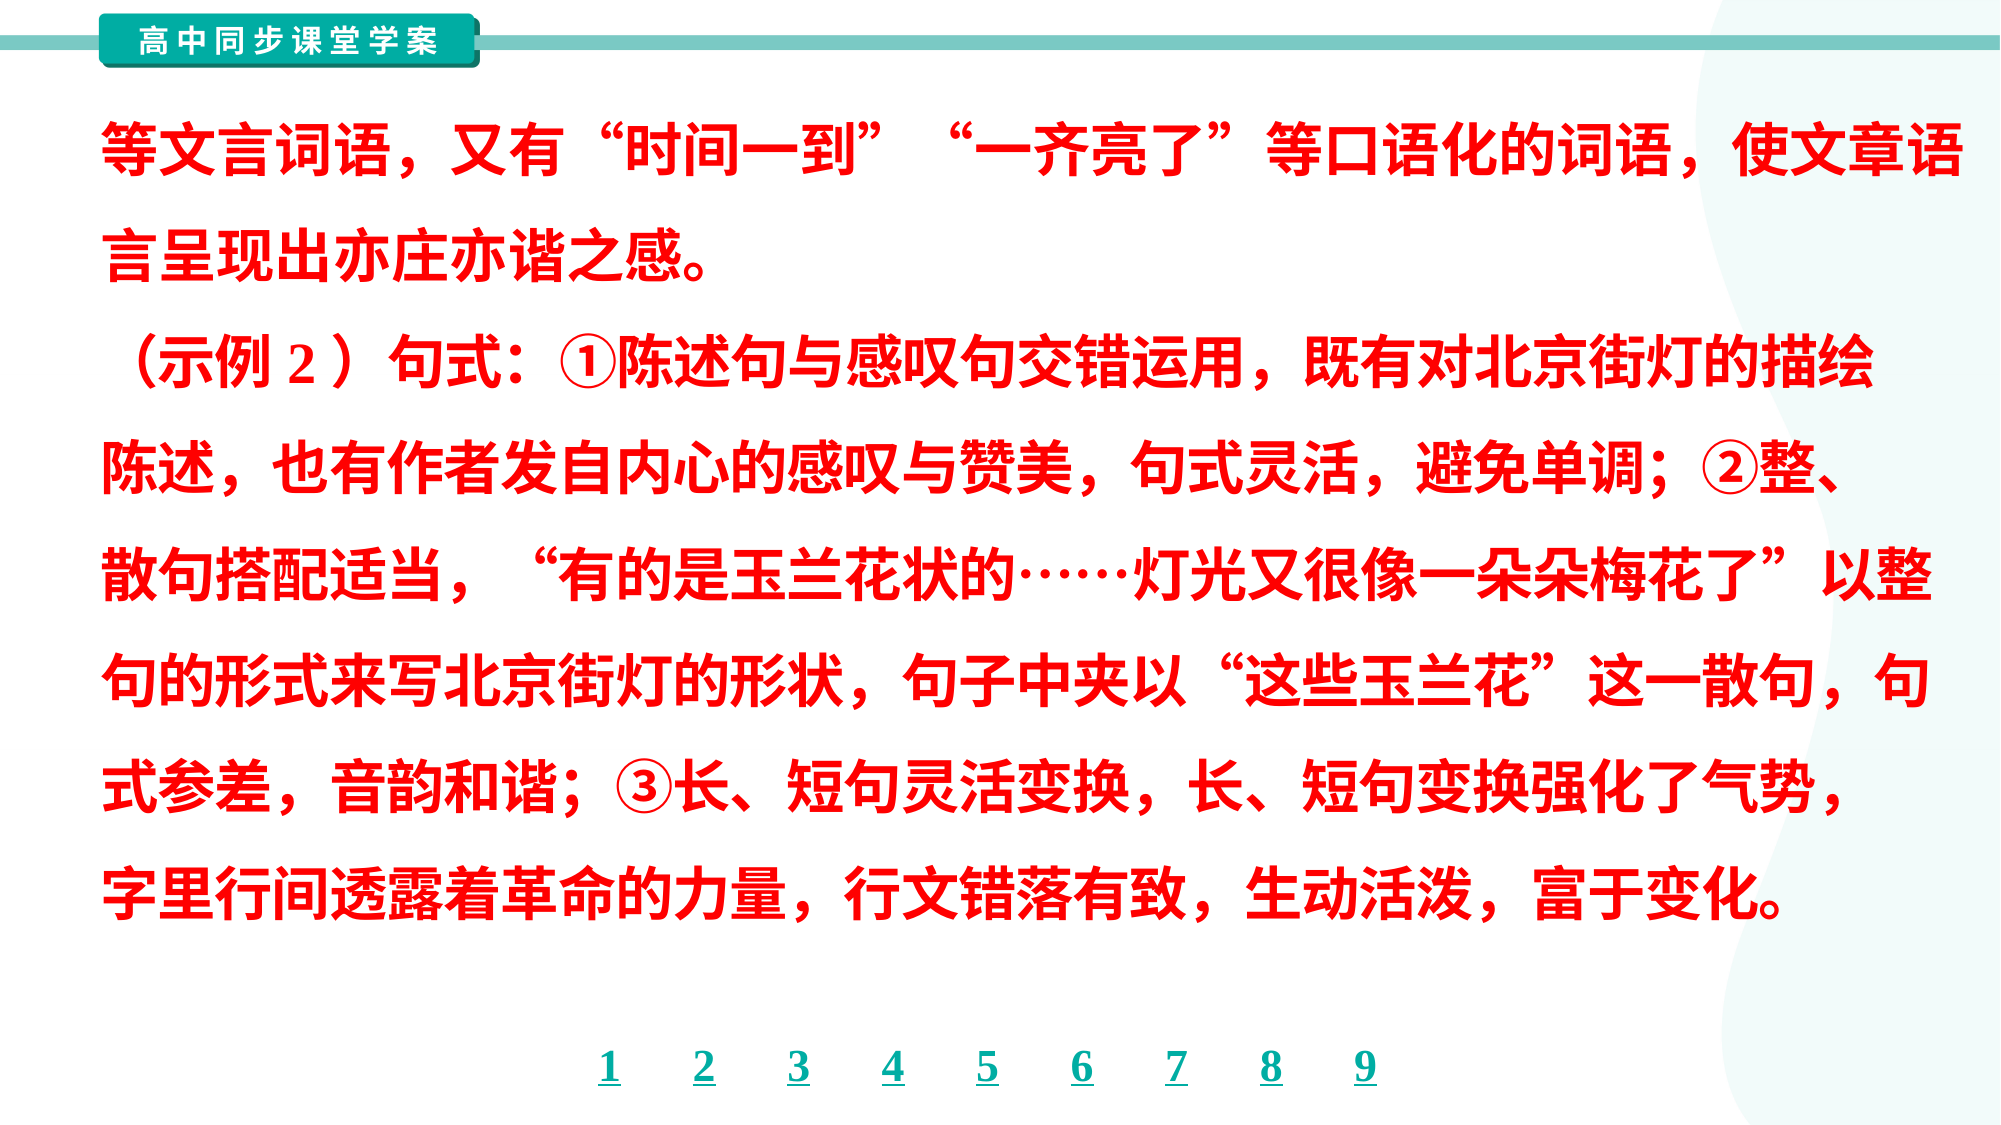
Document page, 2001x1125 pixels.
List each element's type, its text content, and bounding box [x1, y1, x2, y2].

text_box 等文言词语，又有“时间一到”“一齐亮了”等口语化的词语，使文章语 言呈现出亦庄亦谐之感。 （示例2）句式：①陈述句与感叹句交错运用，既有对北京街灯的描绘 陈述，也有作者发自内心的感叹与赞美，句式灵活，避免单调；②整、 散句搭配适当，“有的是玉兰花状的……灯光又很像一朵朵梅花了”以整 句的形式来写北京街灯的形状，句子中夹以“这些玉兰花”这一散句，句 式参差，音韵和谐；③长、短句灵活变换，长、短句变换强化了气势， 字里行间透露着革命的力量，行文错落有致，生动活泼，富于变化。 [100, 76, 1899, 927]
picture [0, 0, 2000, 1125]
